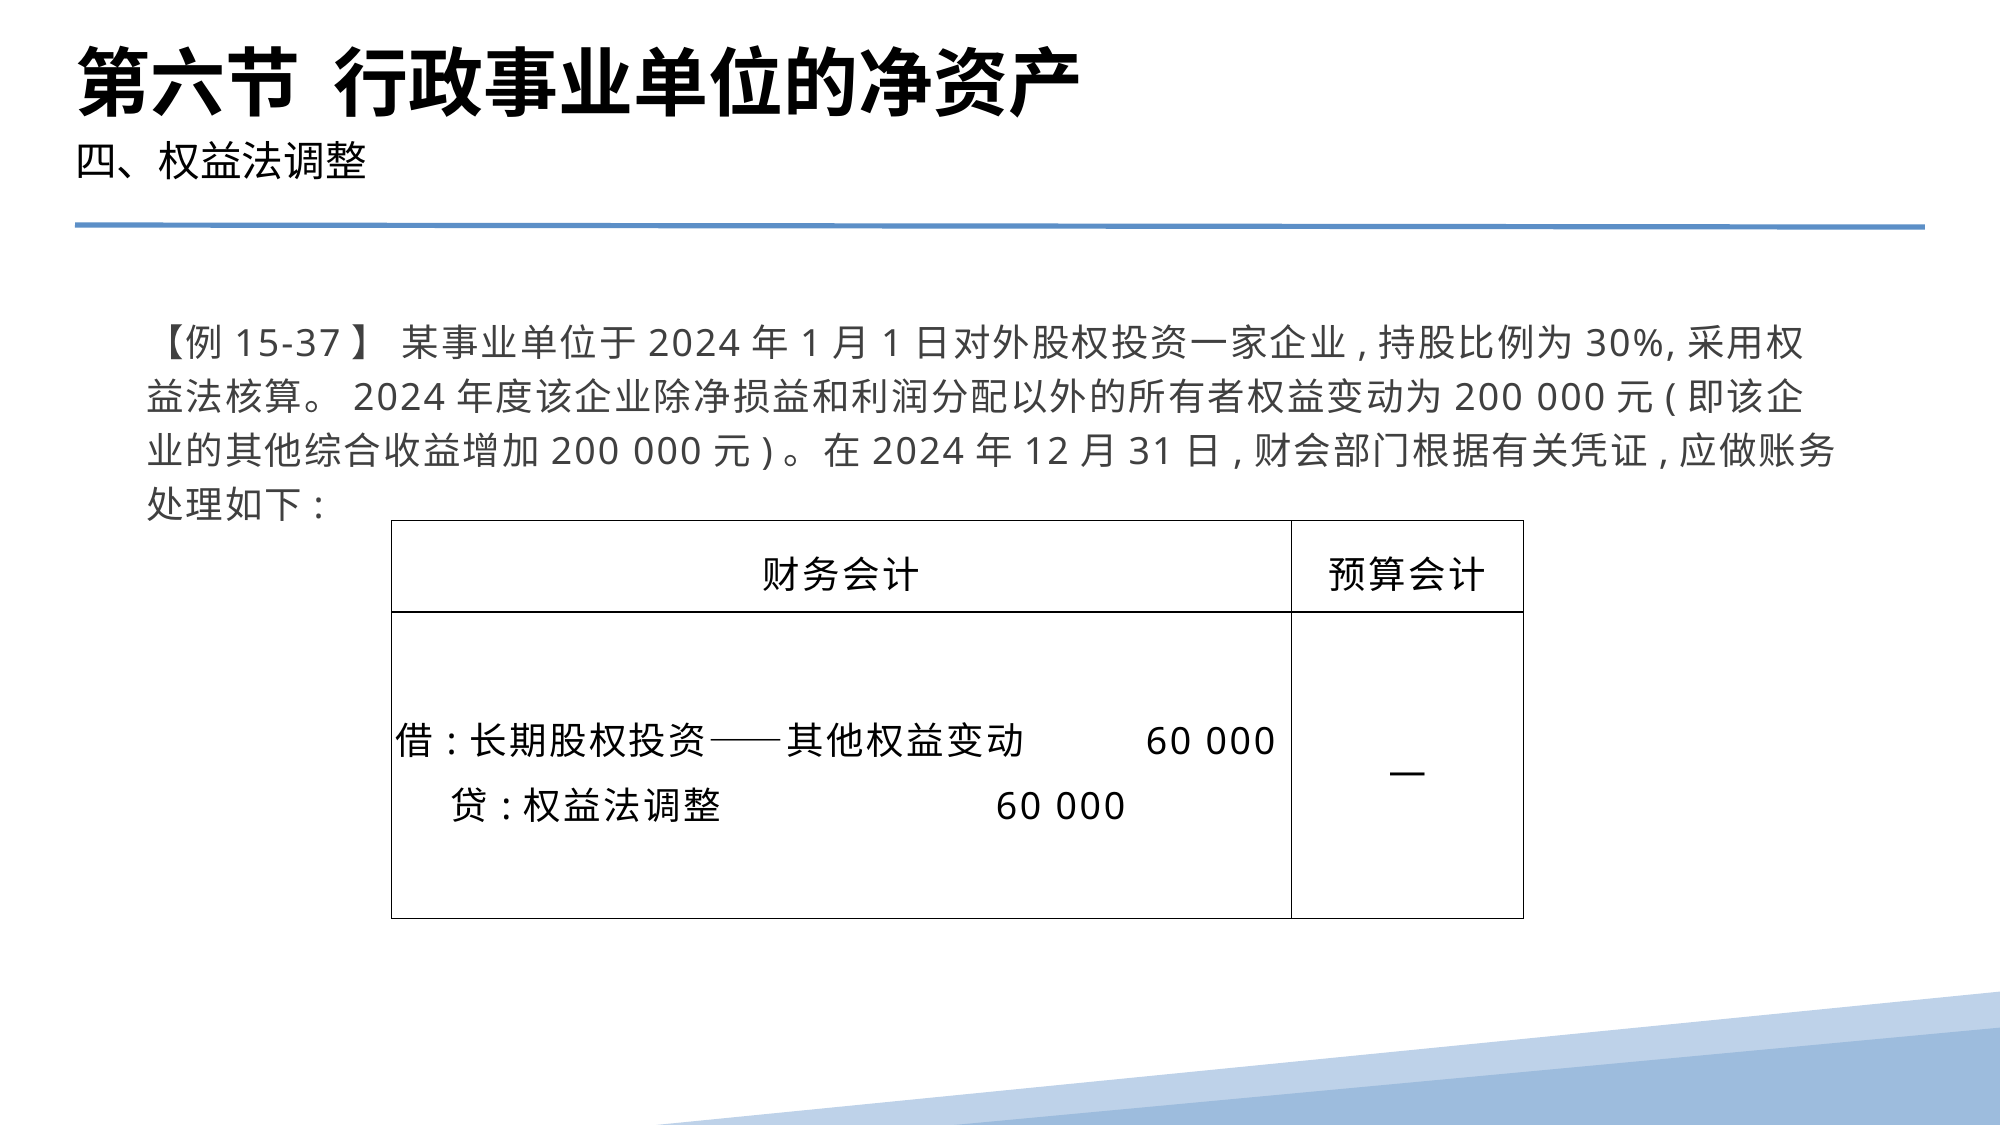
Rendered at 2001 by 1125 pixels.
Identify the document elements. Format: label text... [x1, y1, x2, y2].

text_box 四、权益法调整 [75, 124, 1925, 200]
table_header 预算会计 [1292, 521, 1523, 611]
table_cell 借:长期股权投资——其他权益变动 60 000 贷:权益法调整 60 000 [392, 613, 1291, 918]
text_box 【例15-37】 某事业单位于2024年1月1日对外股权投资一家企业,持股比例为30%,采用权益法核算。2024年度该企业除净损益和利润分配以外的所有者权益变动为200 000元(即该企业的其他综合收益增加200 000元)。在2024年12月31日,财会部门根据有关凭证,应做账务处理如下: [135, 253, 1852, 583]
text_box 第六节 行政事业单位的净资产 [75, 24, 1925, 124]
table_header 财务会计 [392, 521, 1291, 611]
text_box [656, 991, 2000, 1125]
table_cell — [1292, 613, 1523, 918]
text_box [74, 224, 1925, 228]
